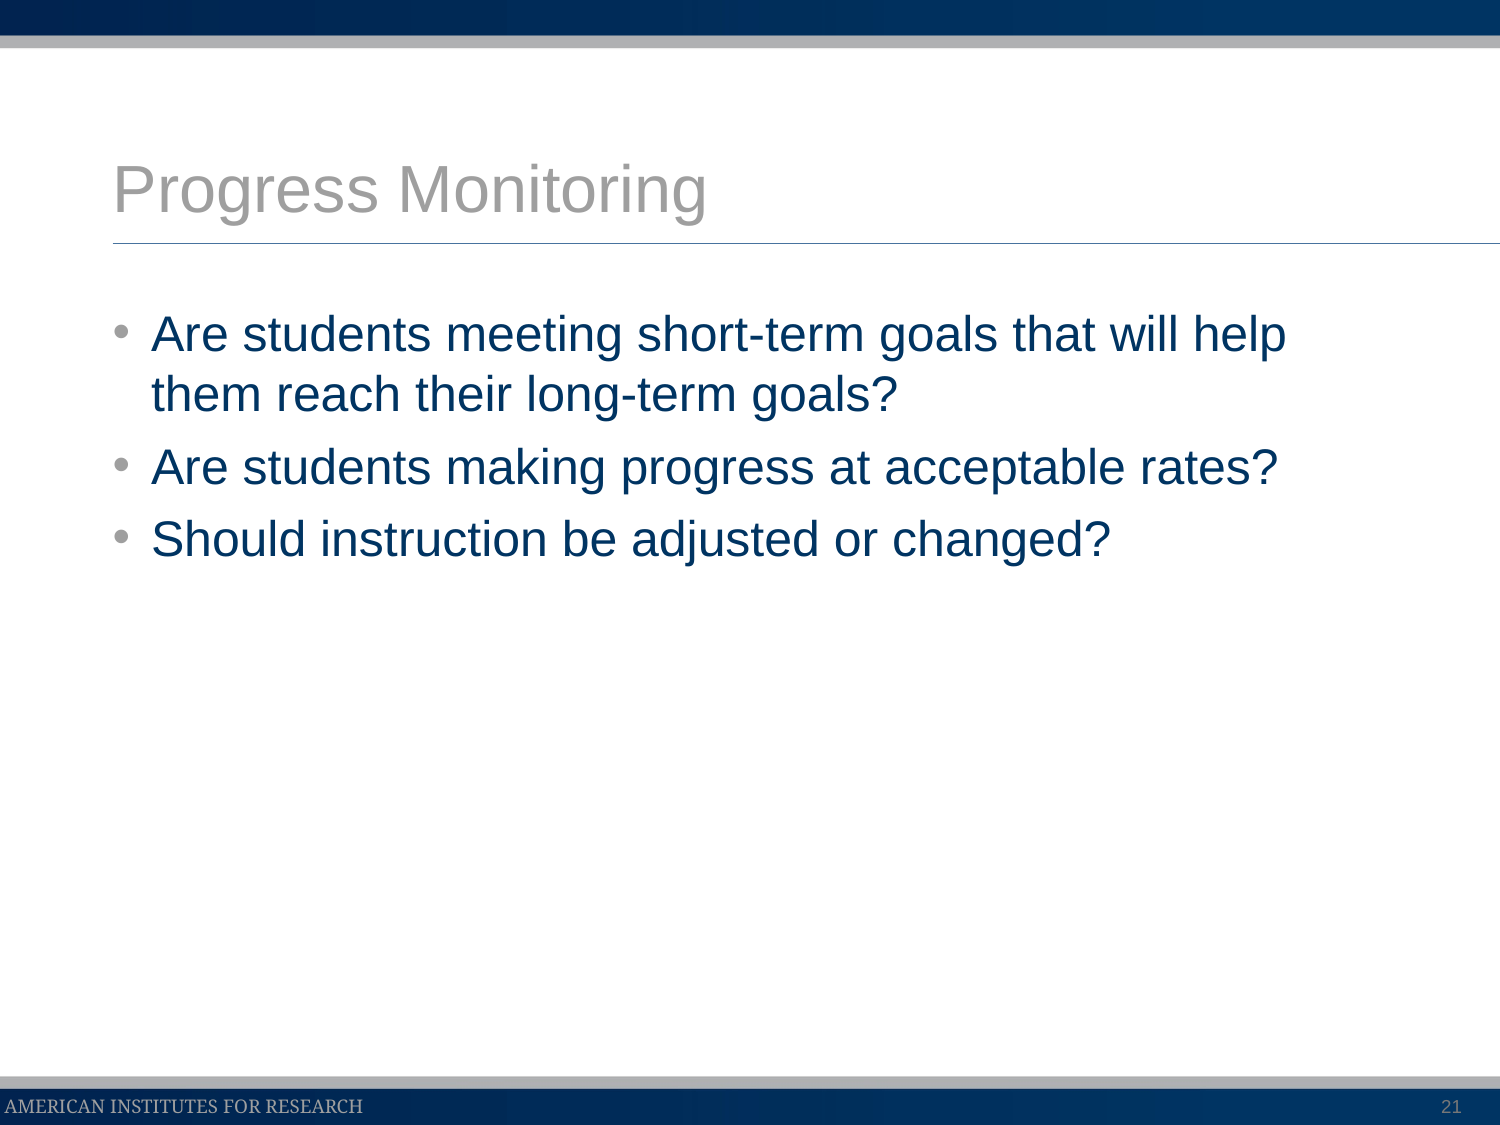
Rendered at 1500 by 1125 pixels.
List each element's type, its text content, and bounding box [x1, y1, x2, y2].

picture [0, 0, 1500, 1125]
title Progress Monitoring [112, 144, 1463, 226]
list Are students meeting short-term goals that will help them reach their long-term goals? Are students making progress at acceptable rates? Should instruction be adjusted or changed? [112, 301, 1339, 1040]
slide_number 21 [1438, 1095, 1462, 1118]
